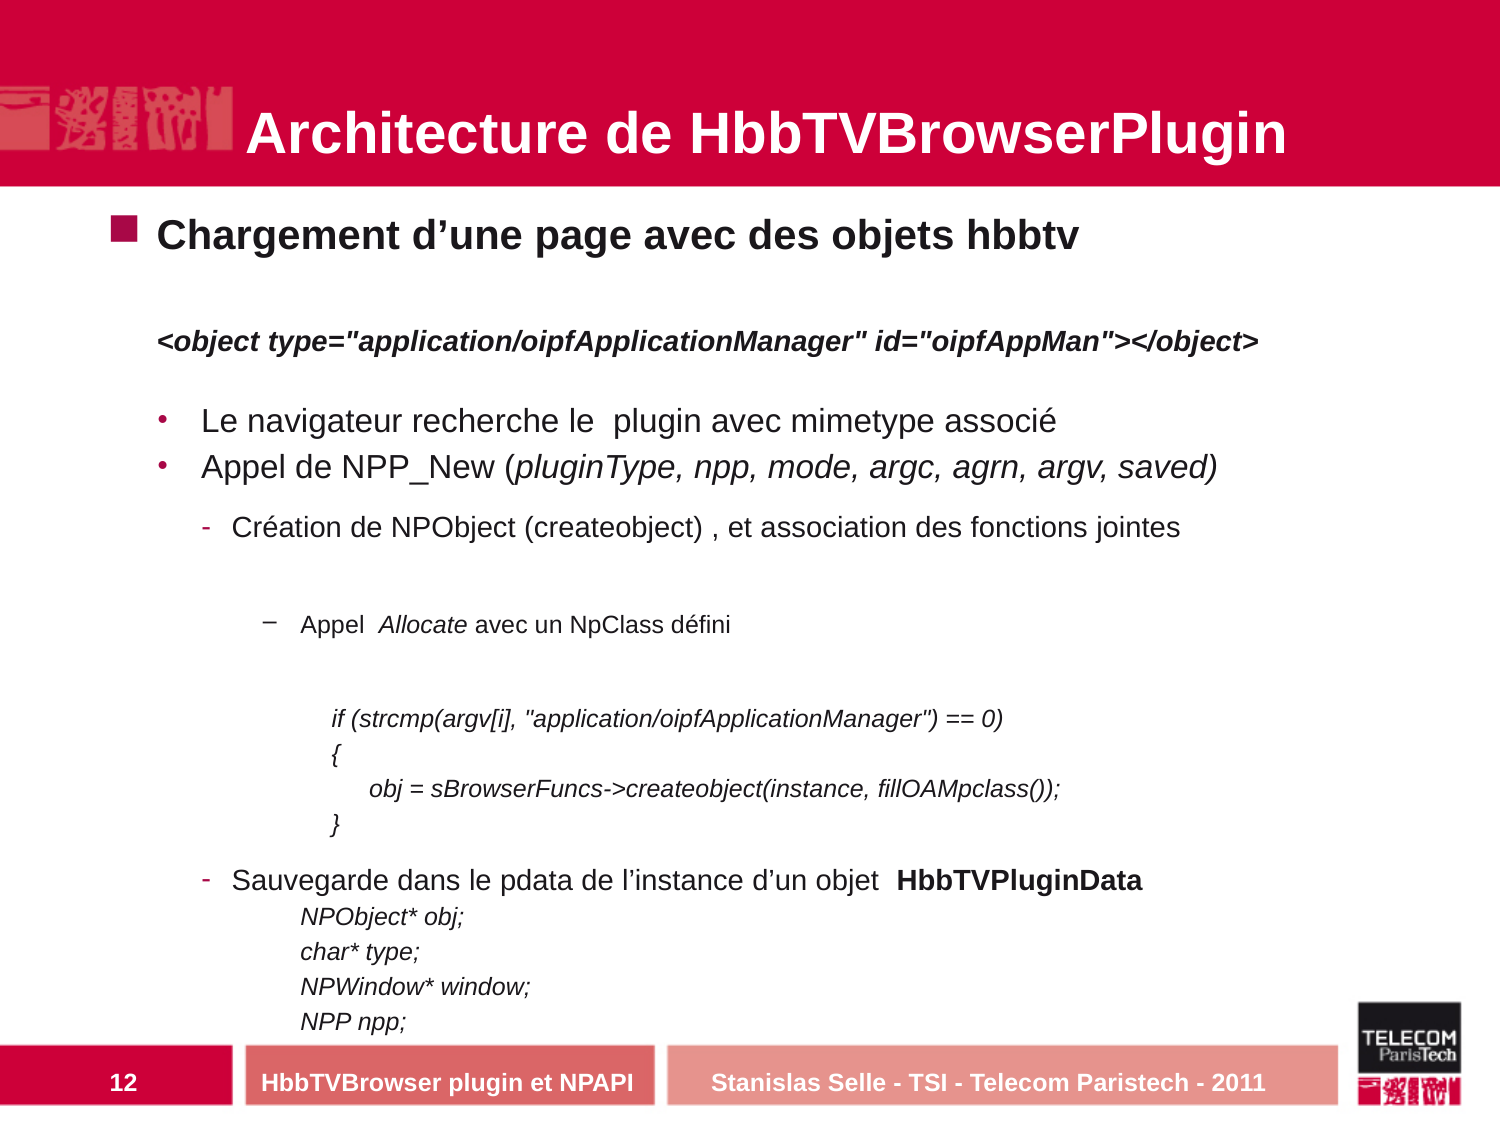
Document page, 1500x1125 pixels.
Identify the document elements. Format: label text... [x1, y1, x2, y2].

picture [0, 0, 1500, 1125]
slide_number 12 [94, 1058, 234, 1107]
list Chargement d’une page avec des objets hbbtv <object type="application/oipfApplicationManager" id="oipfAppMan"></object> Le navigateur recherche le plugin avec mimetype associé Appel de NPP_New (pluginType, npp, mode, argc, agrn, argv, saved) Création de NPObject (createobject) , et association des fonctions jointes Appel Allocate avec un NpClass défini if (strcmp(argv[i], "application/oipfApplicationManager") == 0) { obj = sBrowserFuncs->createobject(instance, fillOAMpclass()); } Sauvegarde dans le pdata de l’instance d’un objet HbbTVPluginData NPObject* obj; char* type; NPWindow* window; NPP npp; [111, 207, 1371, 1036]
footer HbbTVBrowser plugin et NPAPI Stanislas Selle - TSI - Telecom Paristech - 2011 [260, 1058, 1338, 1103]
title Architecture de HbbTVBrowserPlugin [245, 23, 1459, 166]
